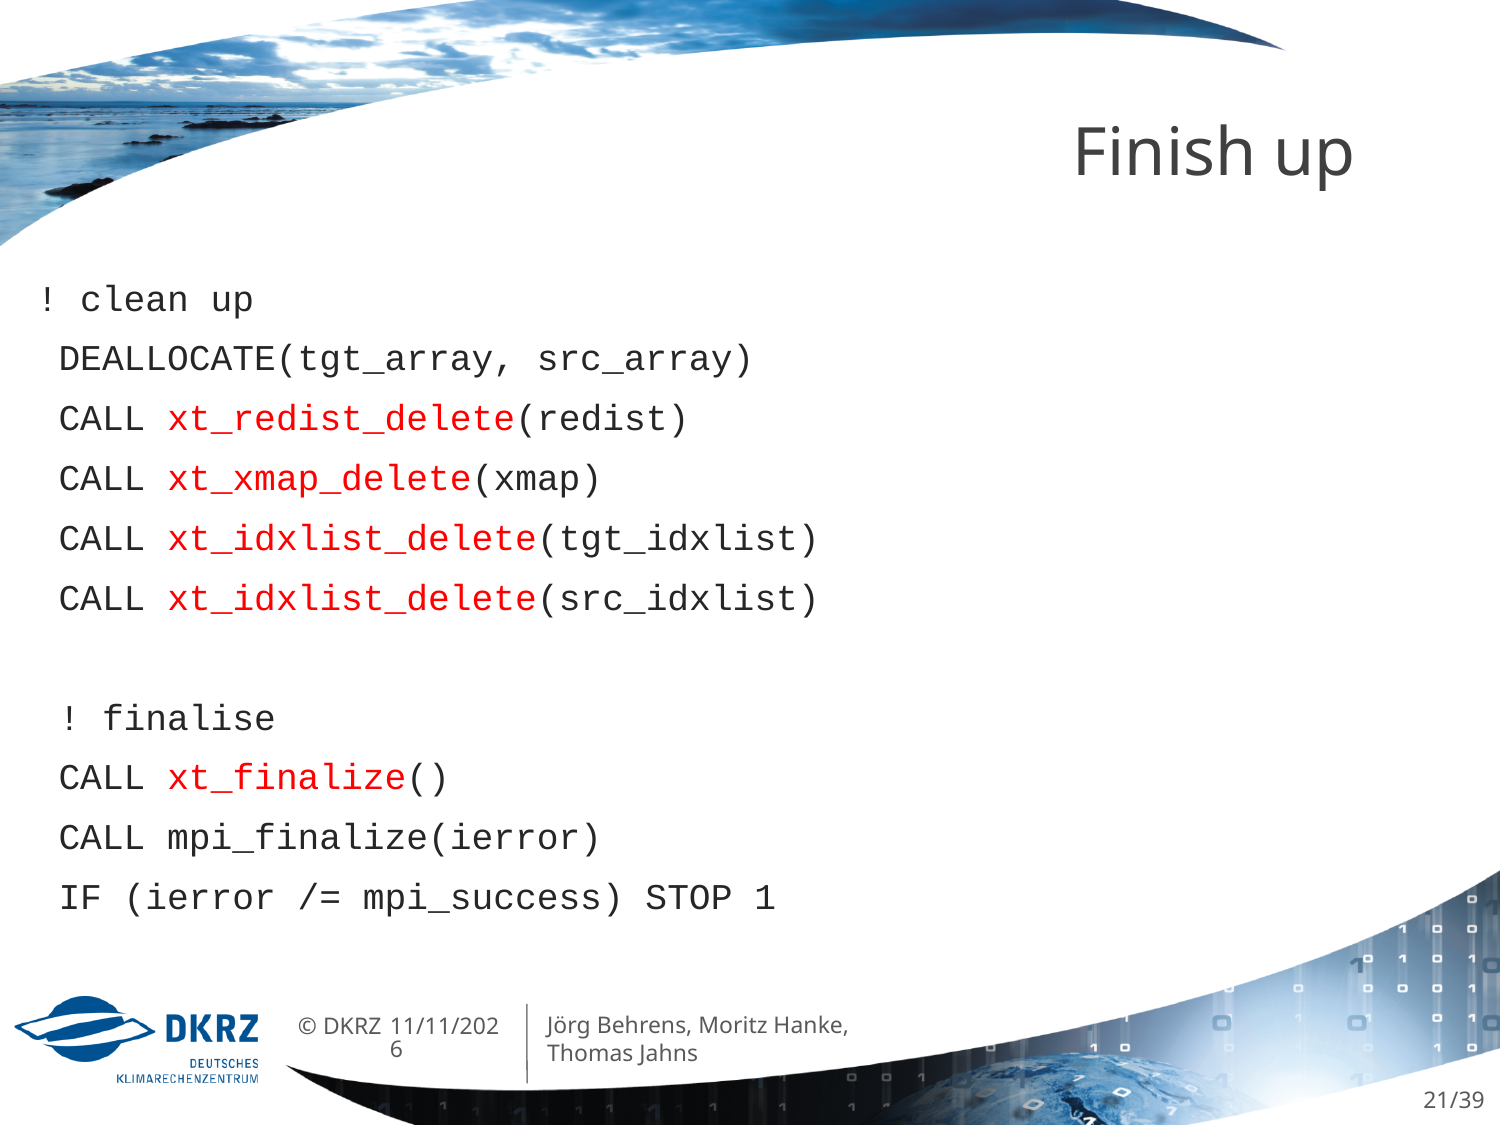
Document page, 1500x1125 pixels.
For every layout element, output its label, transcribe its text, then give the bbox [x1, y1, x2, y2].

footer Jörg Behrens, Moritz Hanke, Thomas Jahns [532, 1003, 884, 1082]
picture [285, 929, 1500, 1125]
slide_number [375, 1004, 528, 1052]
title Finish up [480, 66, 1372, 232]
picture [14, 996, 258, 1083]
picture [0, 0, 1288, 246]
list ! clean up DEALLOCATE(tgt_array, src_array) CALL xt_redist_delete(redist) CALL xt_xmap_delete(xmap) CALL xt_idxlist_delete(tgt_idxlist) CALL xt_idxlist_delete(src_idxlist) ! finalise CALL xt_finalize() CALL mpi_finalize(ierror) IF (ierror /= mpi_success) STOP 1 [0, 266, 1500, 929]
slide_number 21 [1333, 1078, 1465, 1125]
